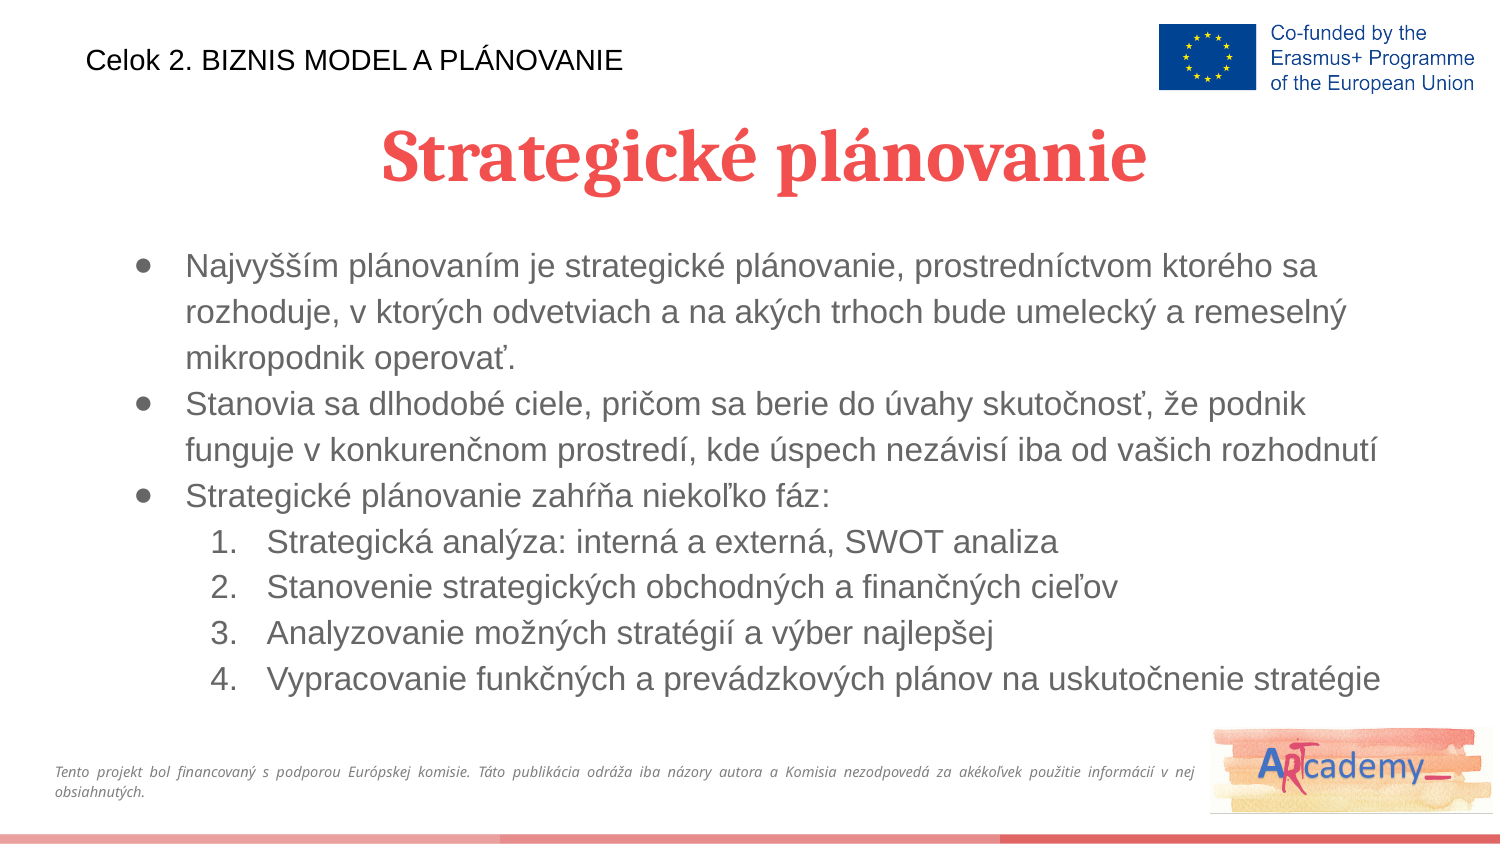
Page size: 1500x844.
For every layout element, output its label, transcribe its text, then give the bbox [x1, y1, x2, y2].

text_box Celok 2. BIZNIS MODEL A PLÁNOVANIE [70, 33, 750, 84]
picture [1210, 709, 1493, 844]
title Strategické plánovanie [180, 4, 1352, 212]
list Najvyšším plánovaním je strategické plánovanie, prostredníctvom ktorého sa rozhoduje, v ktorých odvetviach a na akých trhoch bude umelecký a remeselný mikropodnik operovať. Stanovia sa dlhodobé ciele, pričom sa berie do úvahy skutočnosť, že podnik funguje v konkurenčnom prostredí, kde úspech nezávisí iba od vašich rozhodnutí Strategické plánovanie zahŕňa niekoľko fáz: Strategická analýza: interná a externá, SWOT analiza Stanovenie strategických obchodných a finančných cieľov Analyzovanie možných stratégií a výber najlepšej Vypracovanie funkčných a prevádzkových plánov na uskutočnenie stratégie [95, 223, 1423, 723]
picture [1158, 24, 1474, 94]
text_box Tento projekt bol financovaný s podporou Európskej komisie. Táto publikácia odráža iba názory autora a Komisia nezodpovedá za akékoľvek použitie informácií v nej obsiahnutých. [39, 754, 1205, 799]
